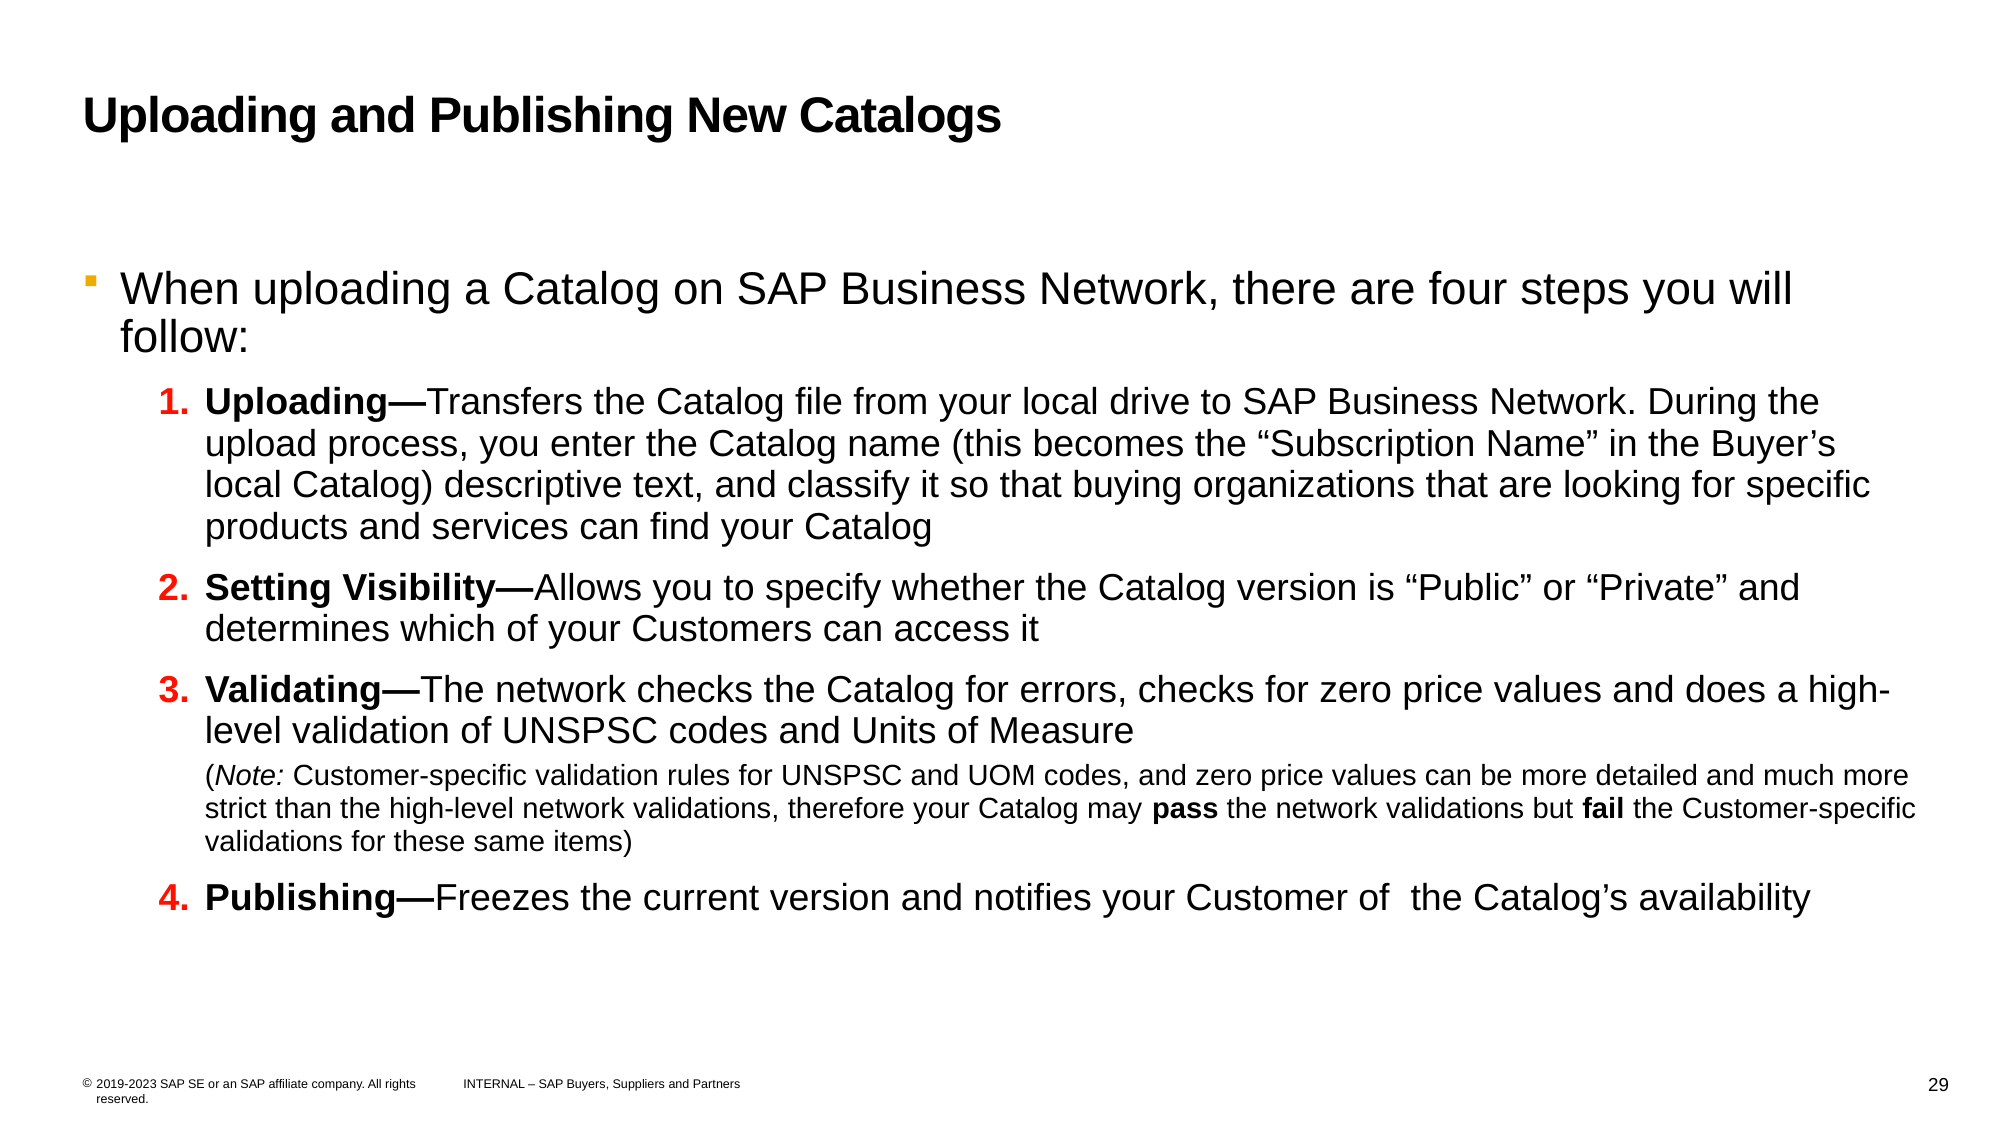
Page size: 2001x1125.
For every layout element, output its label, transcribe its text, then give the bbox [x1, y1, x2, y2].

title Uploading and Publishing New Catalogs [82, 82, 1918, 144]
list When uploading a Catalog on SAP Business Network, there are four steps you will follow: Uploading—Transfers the Catalog file from your local drive to SAP Business Network. During the upload process, you enter the Catalog name (this becomes the “Subscription Name” in the Buyer’s local Catalog) descriptive text, and classify it so that buying organizations that are looking for specific products and services can find your Catalog Setting Visibility—Allows you to specify whether the Catalog version is “Public” or “Private” and determines which of your Customers can access it Validating—The network checks the Catalog for errors, checks for zero price values and does a high-level validation of UNSPSC codes and Units of Measure (Note: Customer-specific validation rules for UNSPSC and UOM codes, and zero price values can be more detailed and much more strict than the high-level network validations, therefore your Catalog may pass the network validations but fail the Customer-specific validations for these same items) Publishing—Freezes the current version and notifies your Customer of the Catalog’s availability [82, 265, 1918, 1040]
